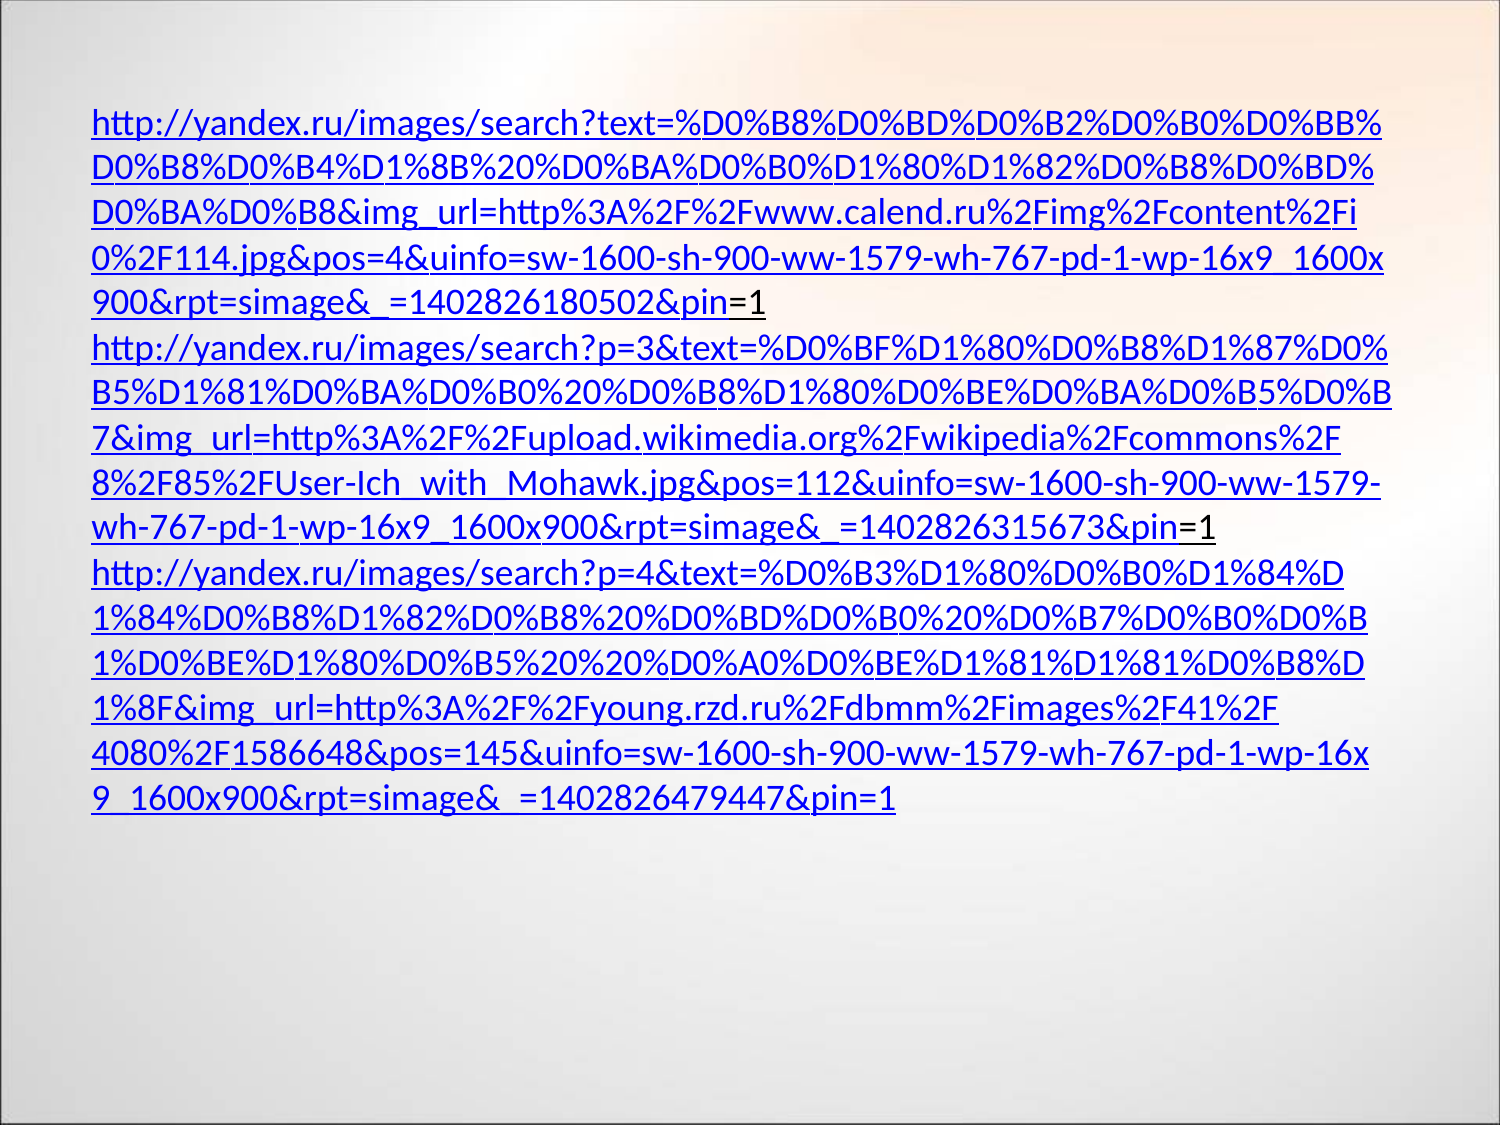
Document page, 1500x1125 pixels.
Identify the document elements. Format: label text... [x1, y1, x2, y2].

picture [0, 0, 1500, 1125]
text_box http://yandex.ru/images/search?text=%D0%B8%D0%BD%D0%B2%D0%B0%D0%BB%D0%B8%D0%B4%D1%8B%20%D0%BA%D0%B0%D1%80%D1%82%D0%B8%D0%BD%D0%BA%D0%B8&img_url=http%3A%2F%2Fwww.calend.ru%2Fimg%2Fcontent%2Fi0%2F114.jpg&pos=4&uinfo=sw-1600-sh-900-ww-1579-wh-767-pd-1-wp-16x9_1600x900&rpt=simage&_=1402826180502&pin=1 http://yandex.ru/images/search?p=3&text=%D0%BF%D1%80%D0%B8%D1%87%D0%B5%D1%81%D0%BA%D0%B0%20%D0%B8%D1%80%D0%BE%D0%BA%D0%B5%D0%B7&img_url=http%3A%2F%2Fupload.wikimedia.org%2Fwikipedia%2Fcommons%2F8%2F85%2FUser-Ich_with_Mohawk.jpg&pos=112&uinfo=sw-1600-sh-900-ww-1579-wh-767-pd-1-wp-16x9_1600x900&rpt=simage&_=1402826315673&pin=1 http://yandex.ru/images/search?p=4&text=%D0%B3%D1%80%D0%B0%D1%84%D1%84%D0%B8%D1%82%D0%B8%20%D0%BD%D0%B0%20%D0%B7%D0%B0%D0%B1%D0%BE%D1%80%D0%B5%20%20%D0%A0%D0%BE%D1%81%D1%81%D0%B8%D1%8F&img_url=http%3A%2F%2Fyoung.rzd.ru%2Fdbmm%2Fimages%2F41%2F4080%2F1586648&pos=145&uinfo=sw-1600-sh-900-ww-1579-wh-767-pd-1-wp-16x9_1600x900&rpt=simage&_=1402826479447&pin=1 [76, 90, 1412, 825]
